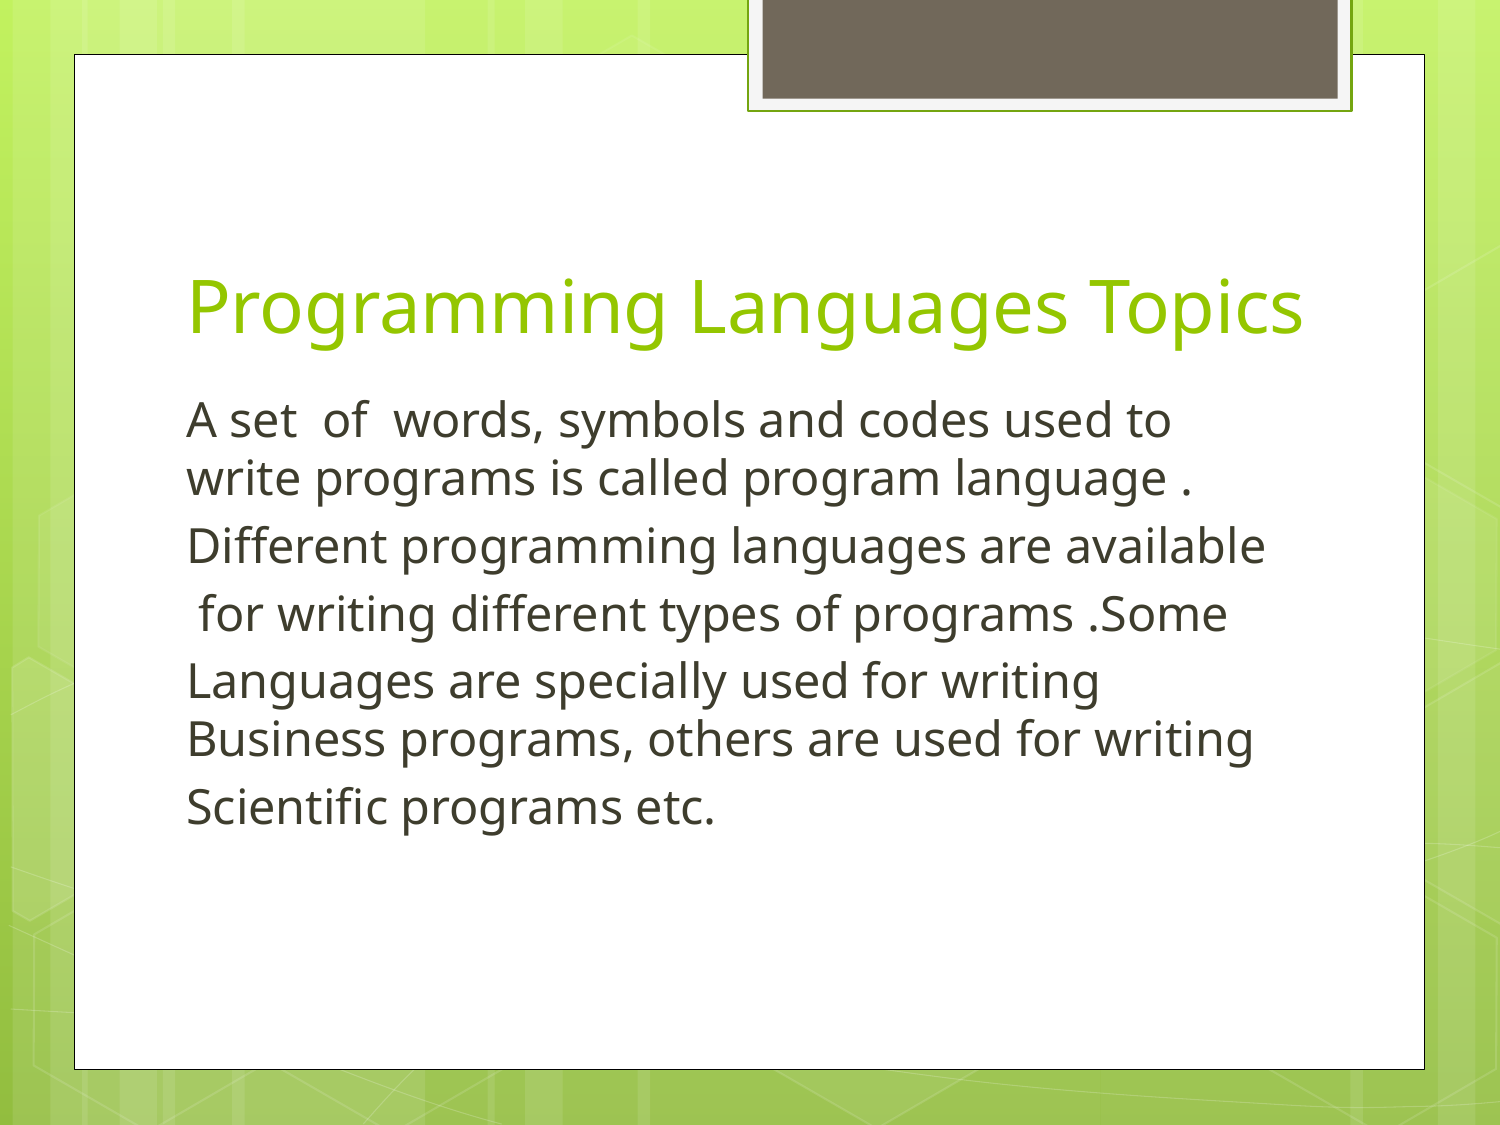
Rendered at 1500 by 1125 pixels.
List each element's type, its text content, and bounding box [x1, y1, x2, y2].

list A set of words, symbols and codes used to write programs is called program language . Different programming languages are available for writing different types of programs .Some Languages are specially used for writing Business programs, others are used for writing Scientific programs etc. [171, 381, 1283, 957]
title Programming Languages Topics [171, 168, 1324, 357]
